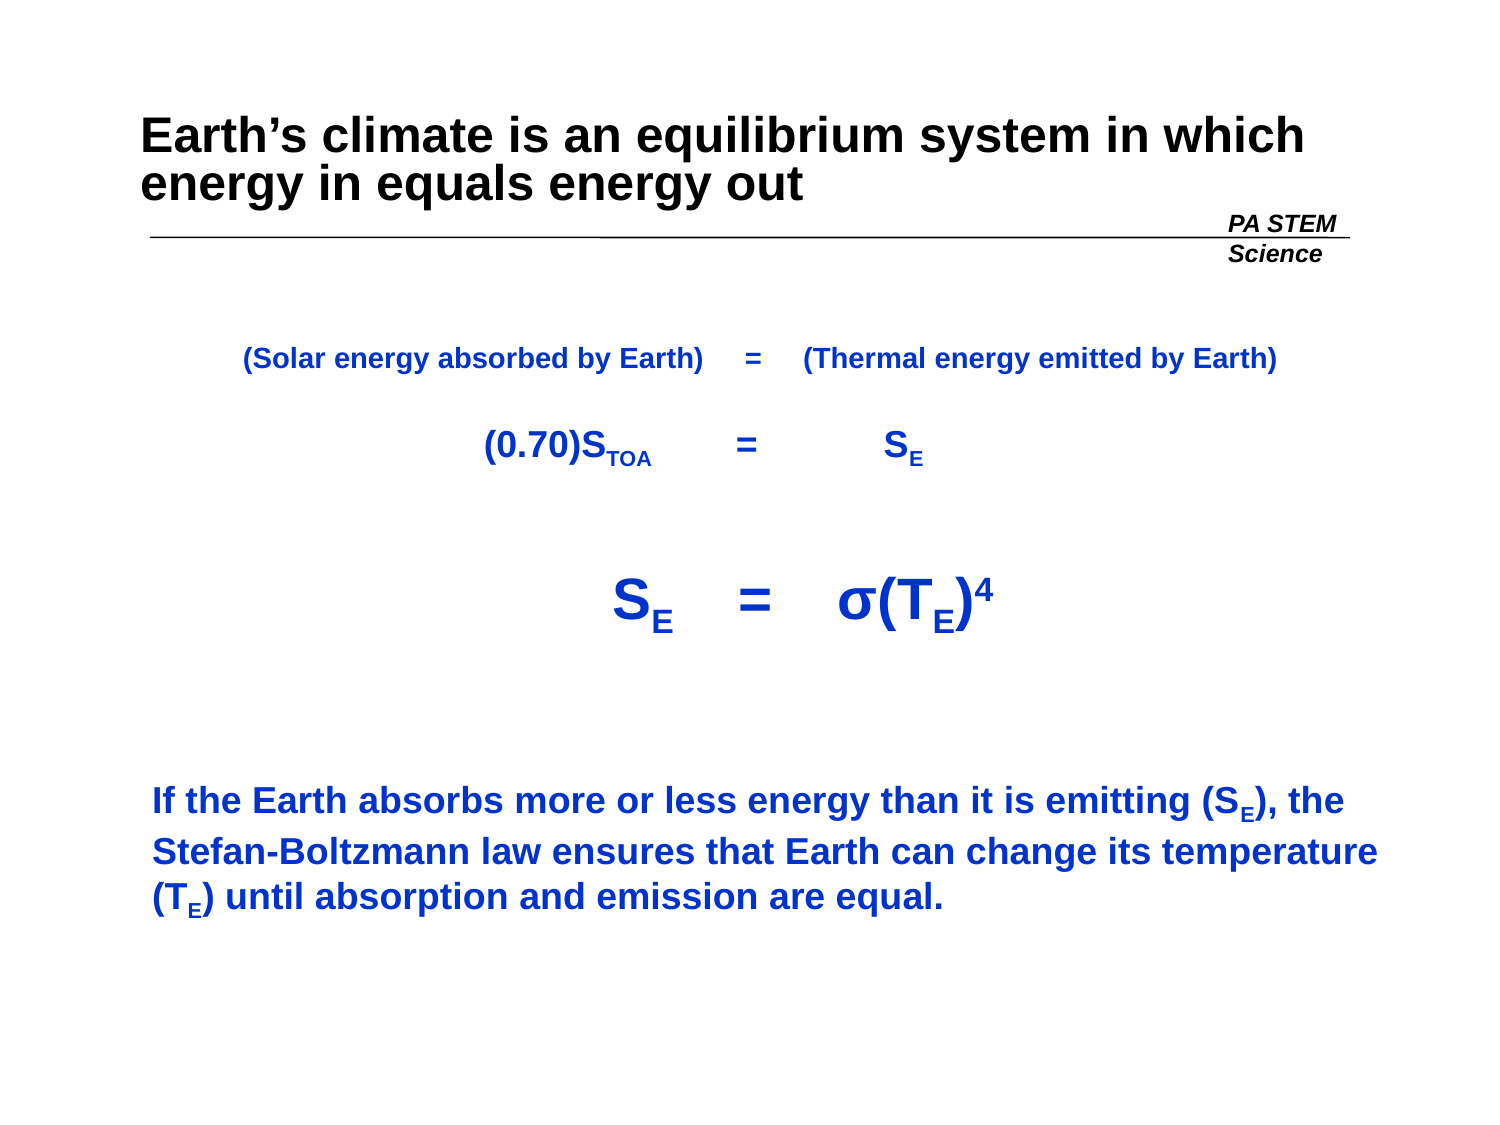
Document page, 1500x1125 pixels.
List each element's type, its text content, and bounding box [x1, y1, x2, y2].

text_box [149, 199, 1353, 276]
text_box (Solar energy absorbed by Earth) = (Thermal energy emitted by Earth) (0.70)STOA = SE SE = σ(TE)4 If the Earth absorbs more or less energy than it is emitting (SE), the Stefan-Boltzmann law ensures that Earth can change its temperature (TE) until absorption and emission are equal. [137, 287, 1413, 976]
title Earth’s climate is an equilibrium system in which energy in equals energy out [124, 62, 1426, 263]
